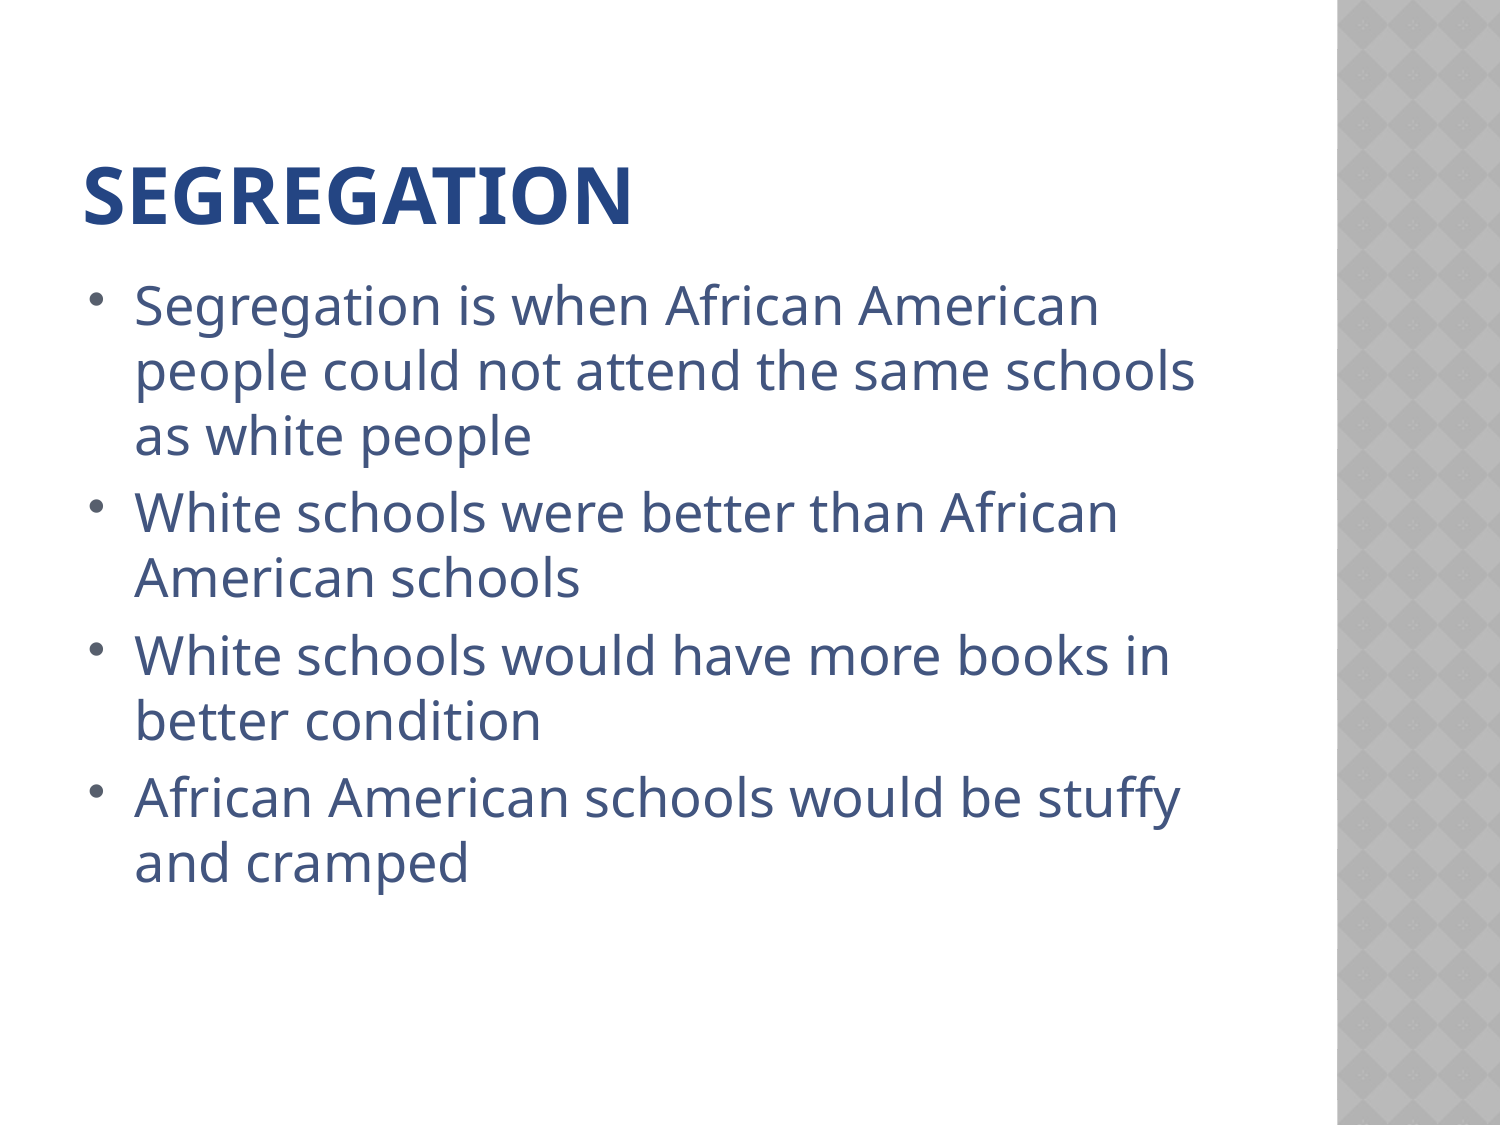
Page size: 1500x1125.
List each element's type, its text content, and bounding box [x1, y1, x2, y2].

title Segregation [75, 52, 1263, 240]
list Segregation is when African American people could not attend the same schools as white people White schools were better than African American schools White schools would have more books in better condition African American schools would be stuffy and cramped [75, 264, 1263, 1059]
